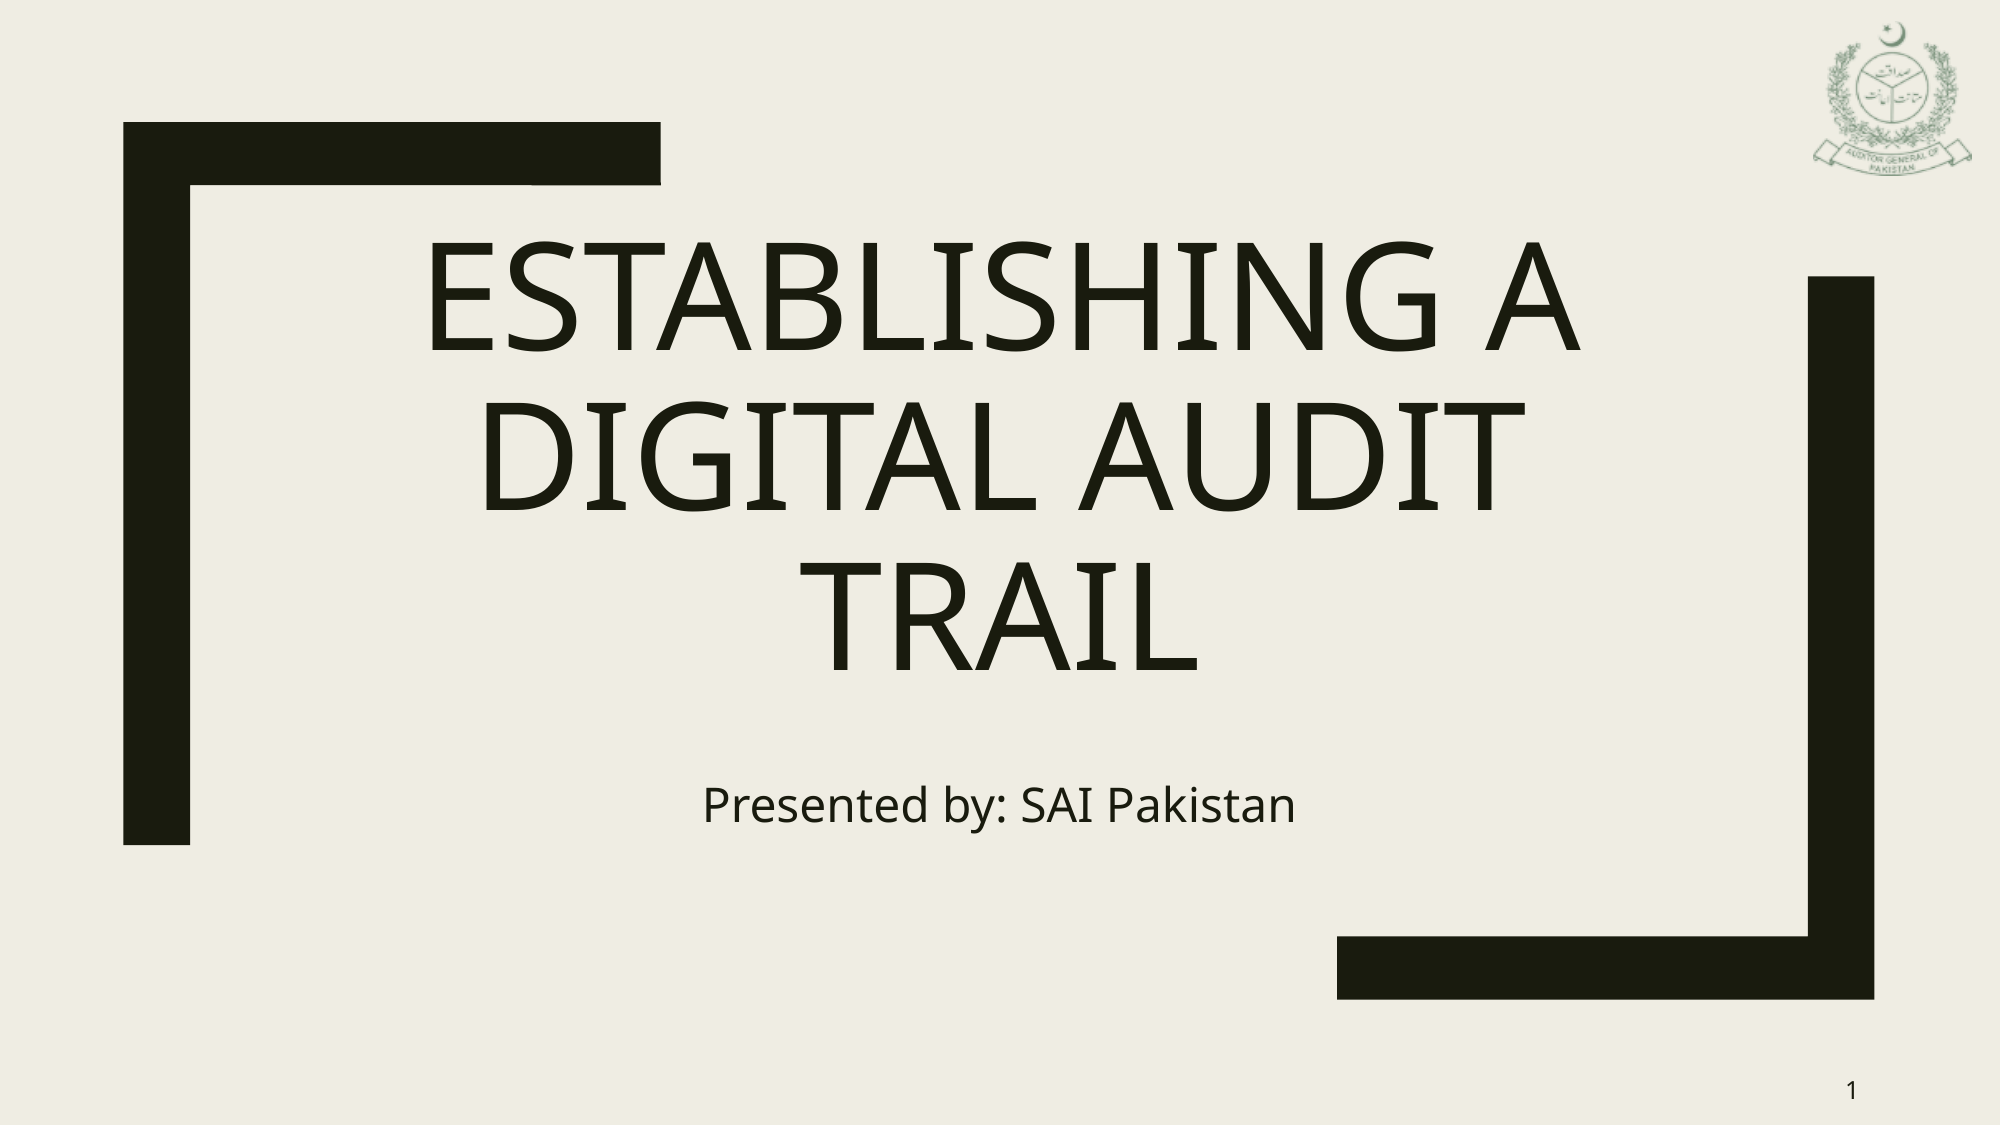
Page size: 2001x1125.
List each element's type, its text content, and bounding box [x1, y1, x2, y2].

subtitle Presented by: SAI Pakistan [439, 760, 1561, 939]
title Establishing a digital audit trail [314, 366, 1686, 711]
slide_number 1 [1612, 1058, 1875, 1125]
